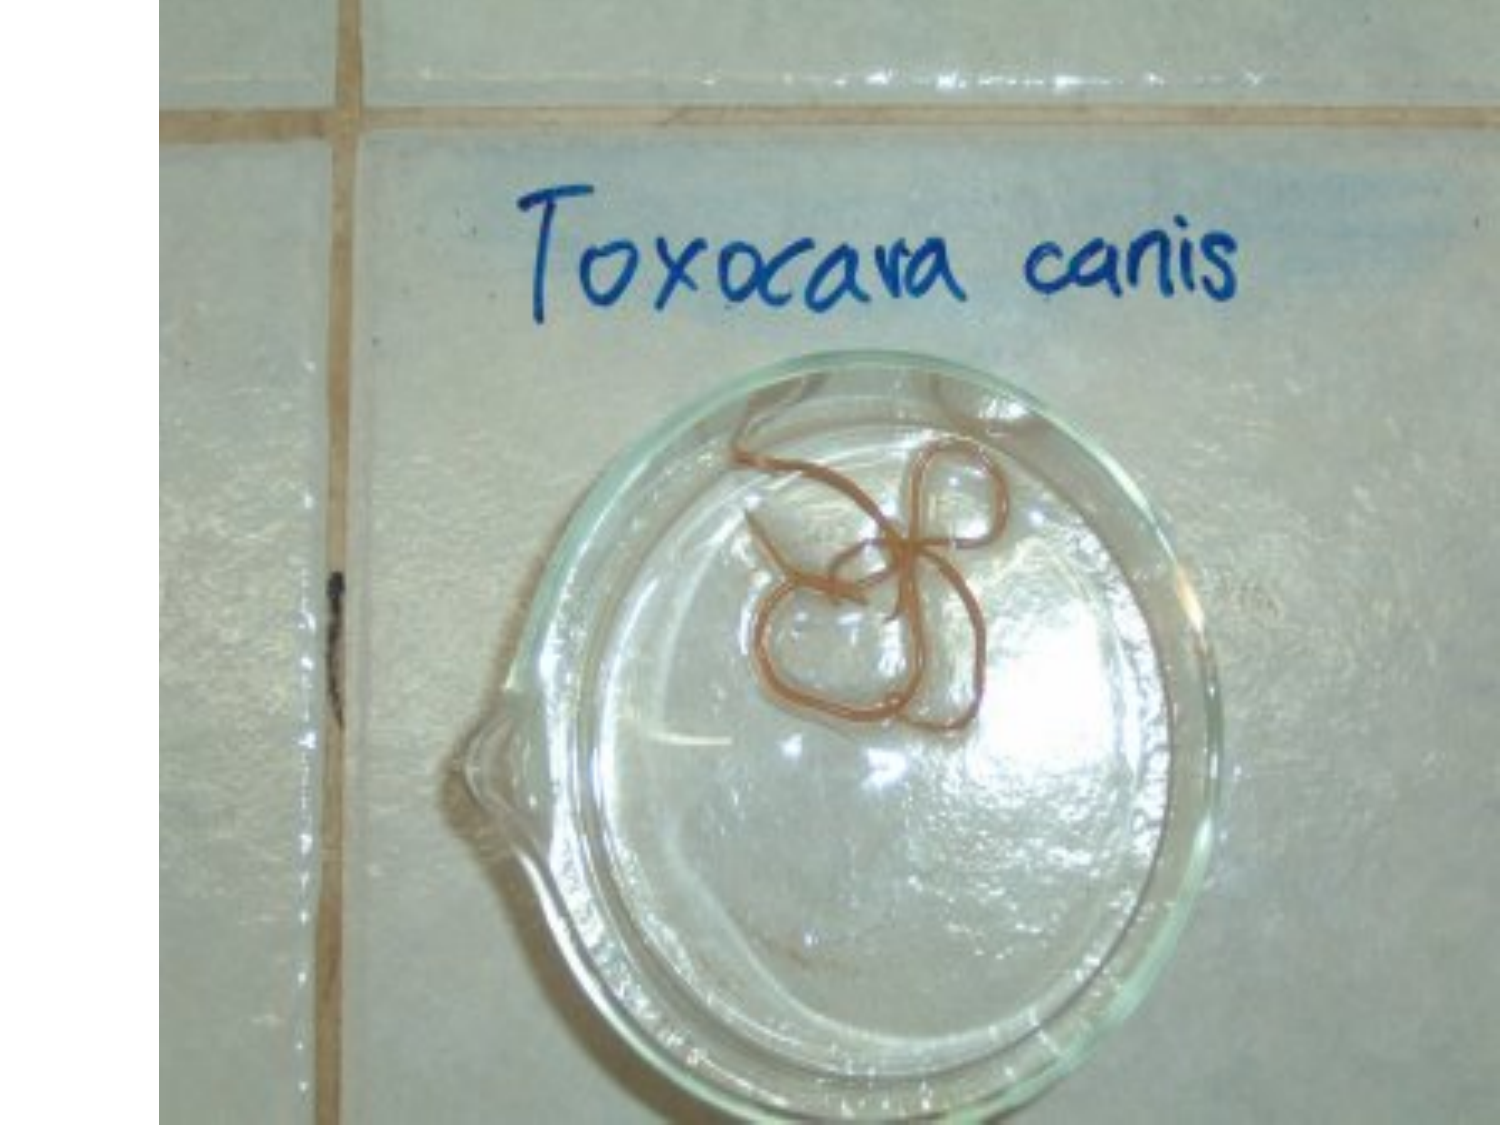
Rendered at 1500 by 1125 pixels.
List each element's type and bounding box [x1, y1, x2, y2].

picture [159, 0, 1500, 1125]
